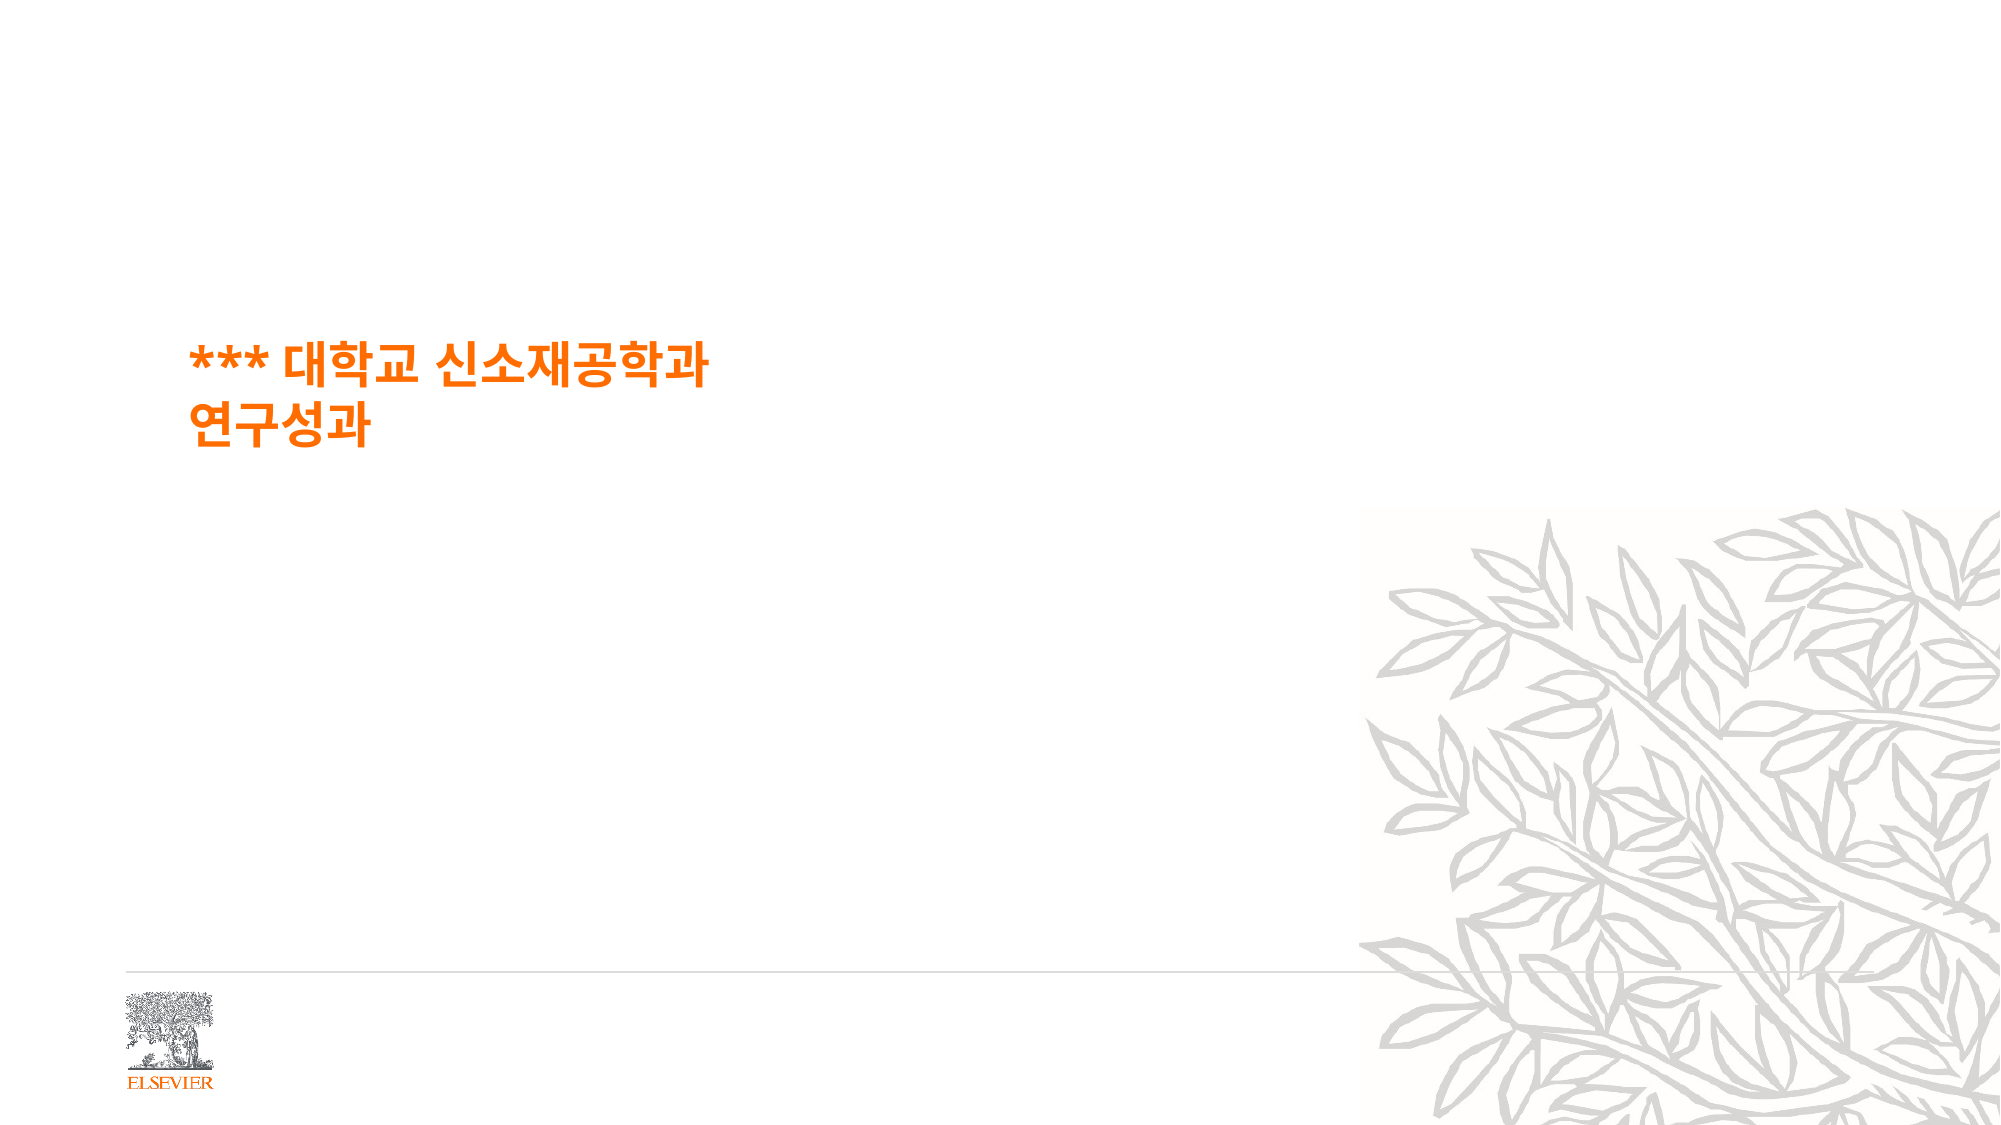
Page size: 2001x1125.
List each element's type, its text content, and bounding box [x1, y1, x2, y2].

picture [1359, 508, 2000, 1125]
text_box ***대학교 신소재공학과 연구성과 [174, 326, 1014, 462]
picture [125, 991, 214, 1089]
